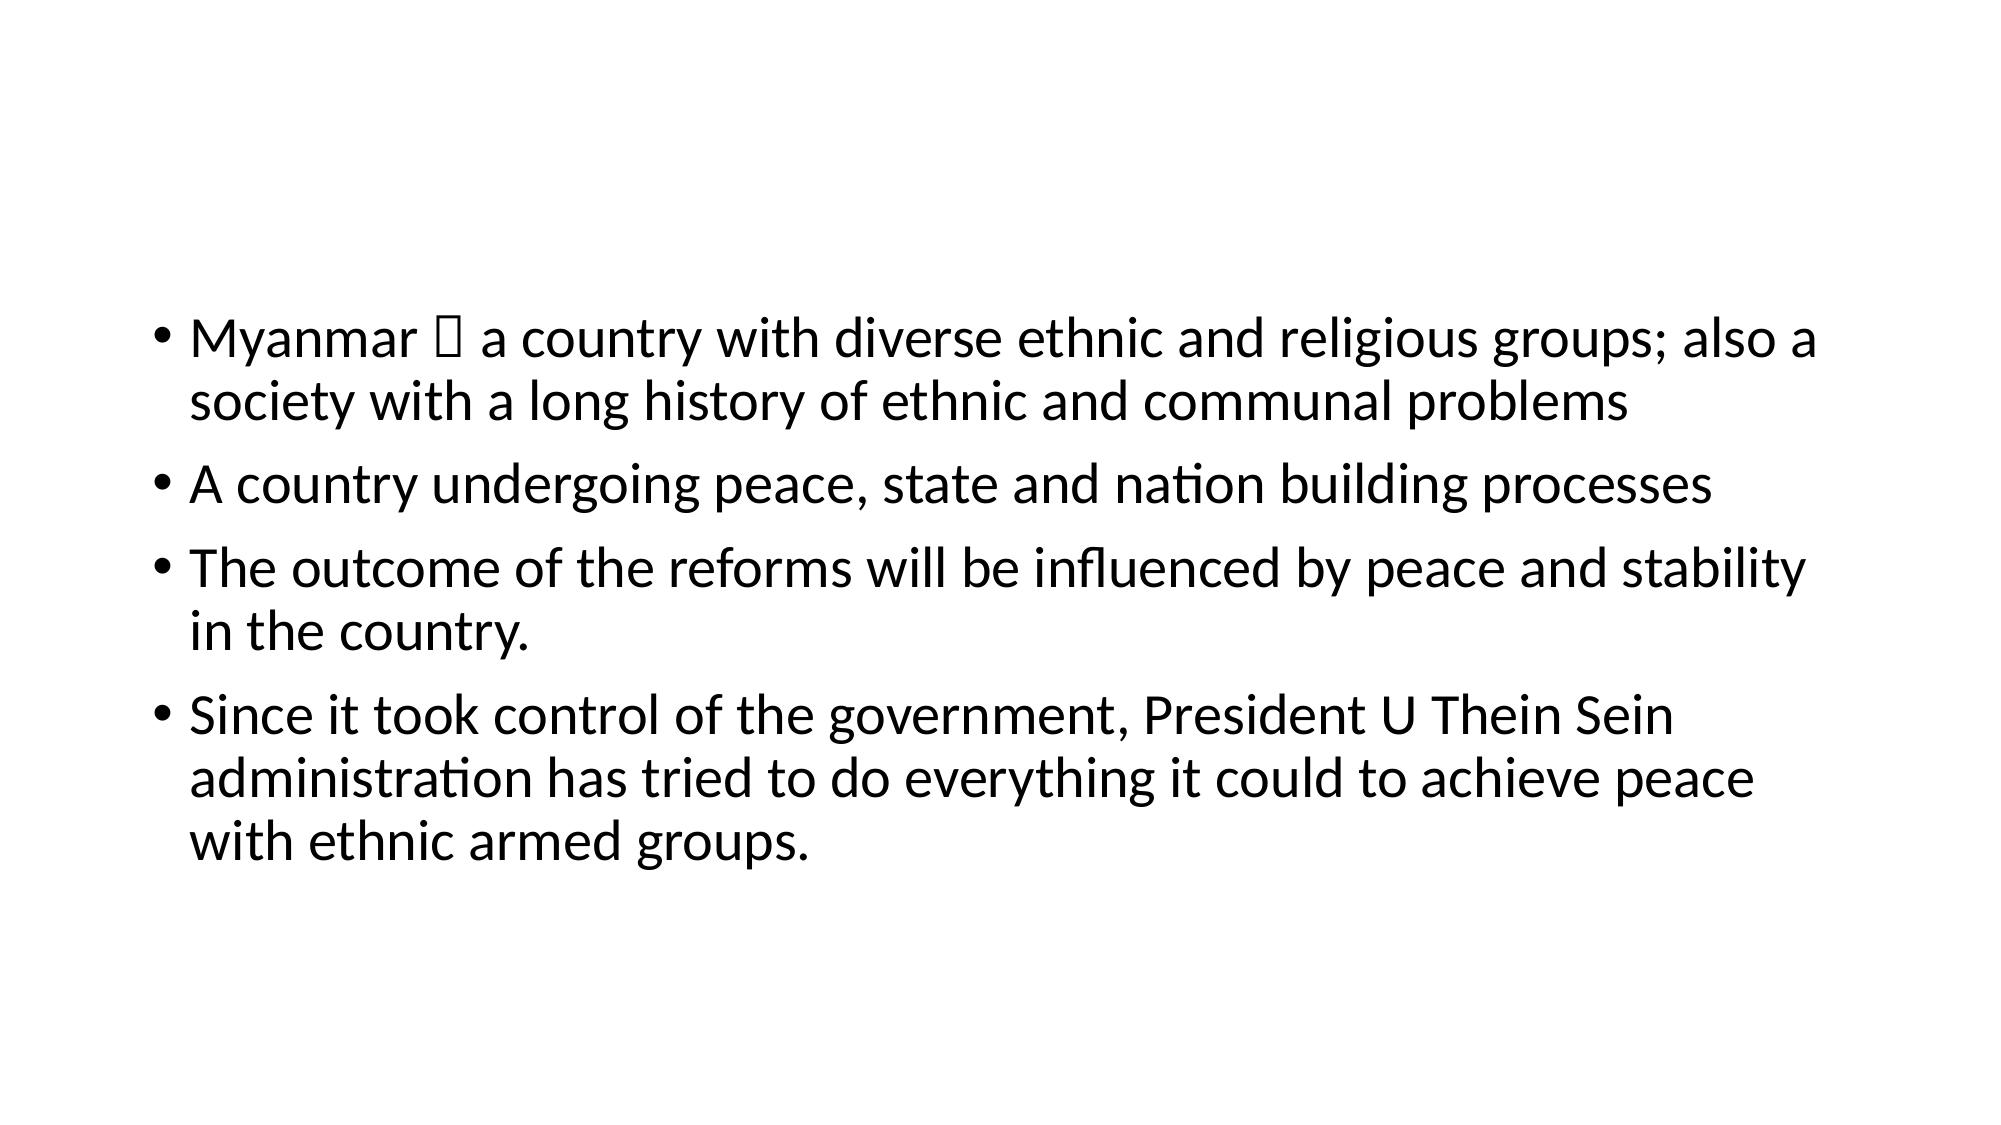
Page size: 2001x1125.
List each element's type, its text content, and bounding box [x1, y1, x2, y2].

list Myanmar  a country with diverse ethnic and religious groups; also a society with a long history of ethnic and communal problems A country undergoing peace, state and nation building processes The outcome of the reforms will be influenced by peace and stability in the country. Since it took control of the government, President U Thein Sein administration has tried to do everything it could to achieve peace with ethnic armed groups. [137, 299, 1863, 1014]
